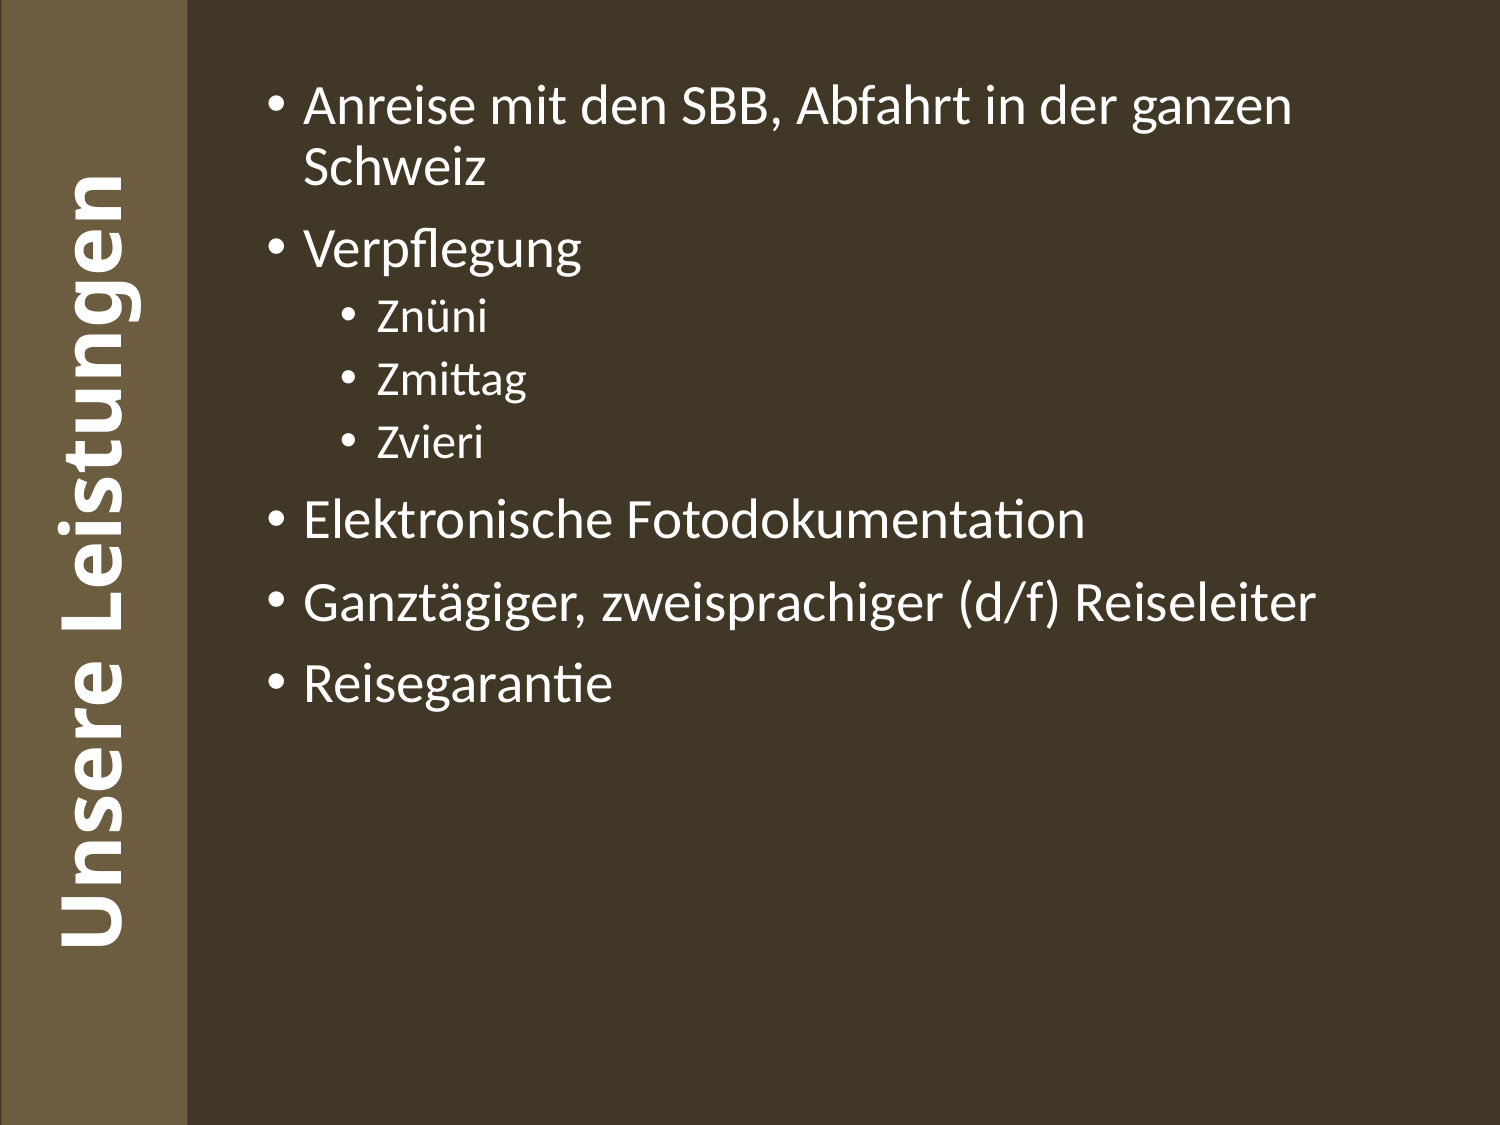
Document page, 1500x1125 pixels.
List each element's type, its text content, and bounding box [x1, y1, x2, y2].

list Anreise mit den SBB, Abfahrt in der ganzen Schweiz Verpflegung Znüni Zmittag Zvieri Elektronische Fotodokumentation Ganztägiger, zweisprachiger (d/f) Reiseleiter Reisegarantie [251, 67, 1357, 782]
title Unsere Leistungen [1, 0, 188, 1125]
